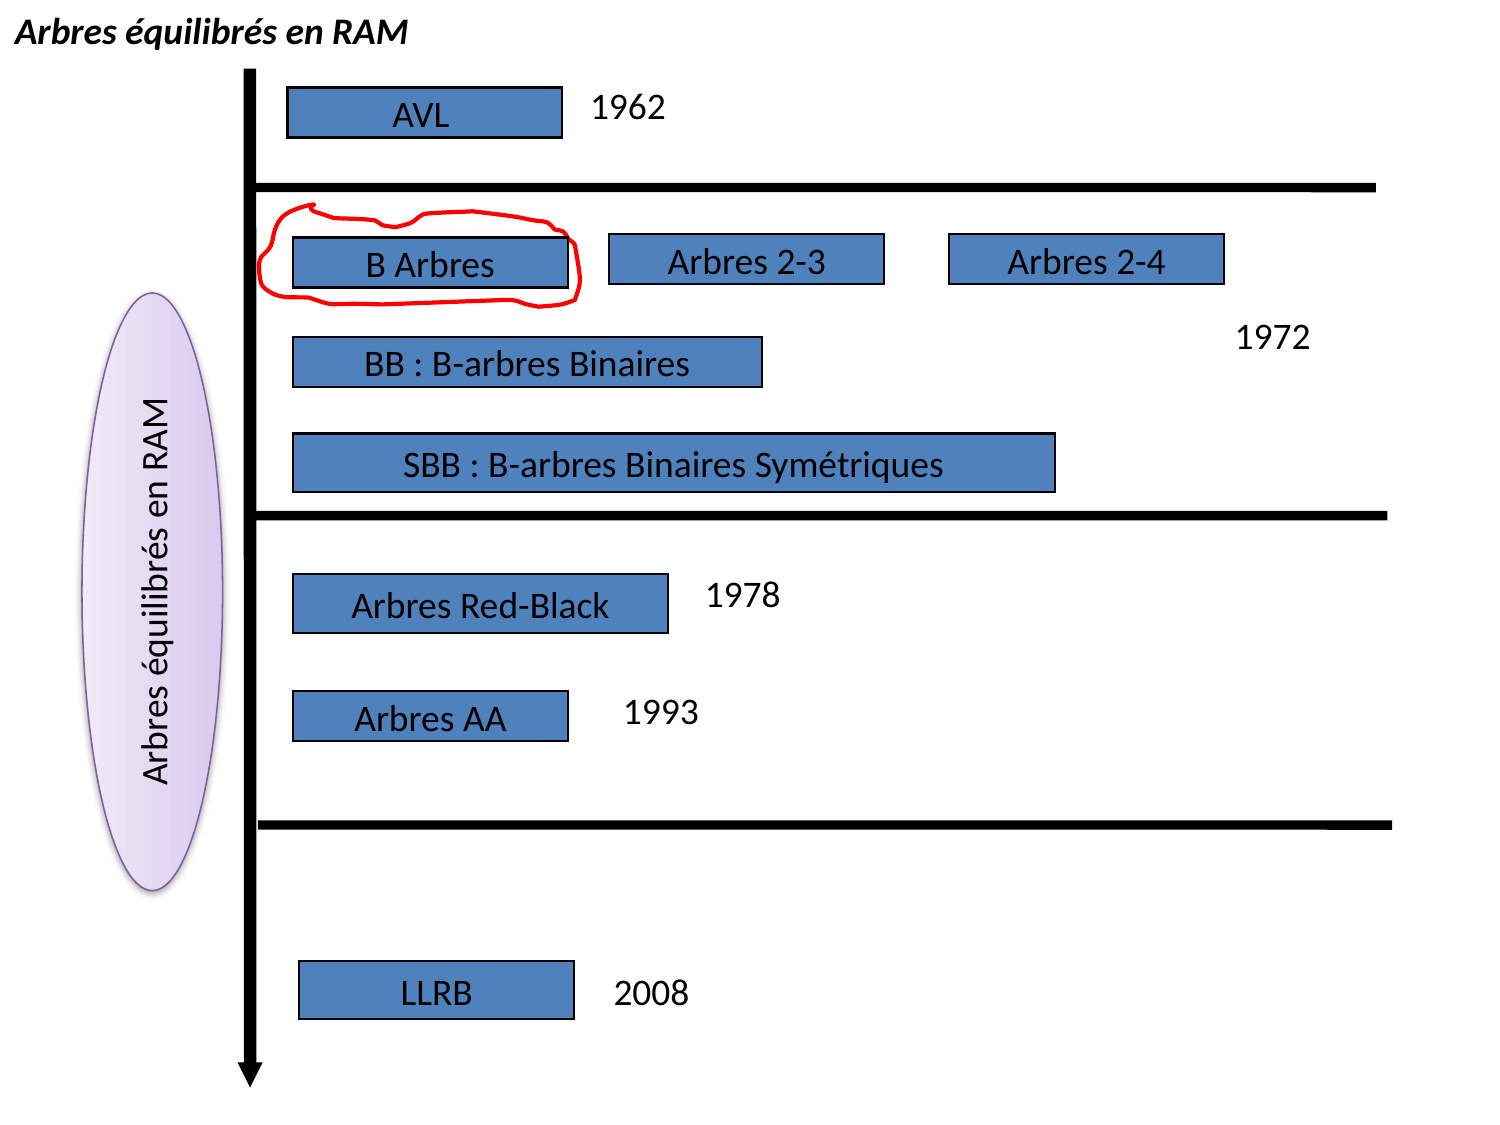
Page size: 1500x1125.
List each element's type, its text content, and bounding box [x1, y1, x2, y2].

text_box [256, 202, 582, 309]
text_box Arbres 2-4 [949, 234, 1225, 285]
text_box [245, 74, 255, 1088]
text_box Arbres équilibrés en RAM [81, 292, 224, 892]
text_box LLRB [299, 960, 575, 1020]
text_box 2008 [598, 960, 705, 1021]
text_box 1978 [690, 562, 796, 623]
text_box AVL [287, 87, 563, 138]
text_box Arbres équilibrés en RAM [0, 0, 586, 60]
text_box SBB : B-arbres Binaires Symétriques [292, 433, 1055, 493]
text_box Arbres AA [292, 691, 568, 742]
text_box Arbres 2-3 [609, 234, 885, 285]
text_box Arbres Red-Black [292, 574, 668, 633]
text_box BB : B-arbres Binaires [292, 336, 762, 387]
text_box B Arbres [292, 237, 568, 288]
text_box 1993 [608, 679, 714, 740]
text_box 1972 [1219, 304, 1326, 365]
text_box 1962 [575, 74, 681, 135]
